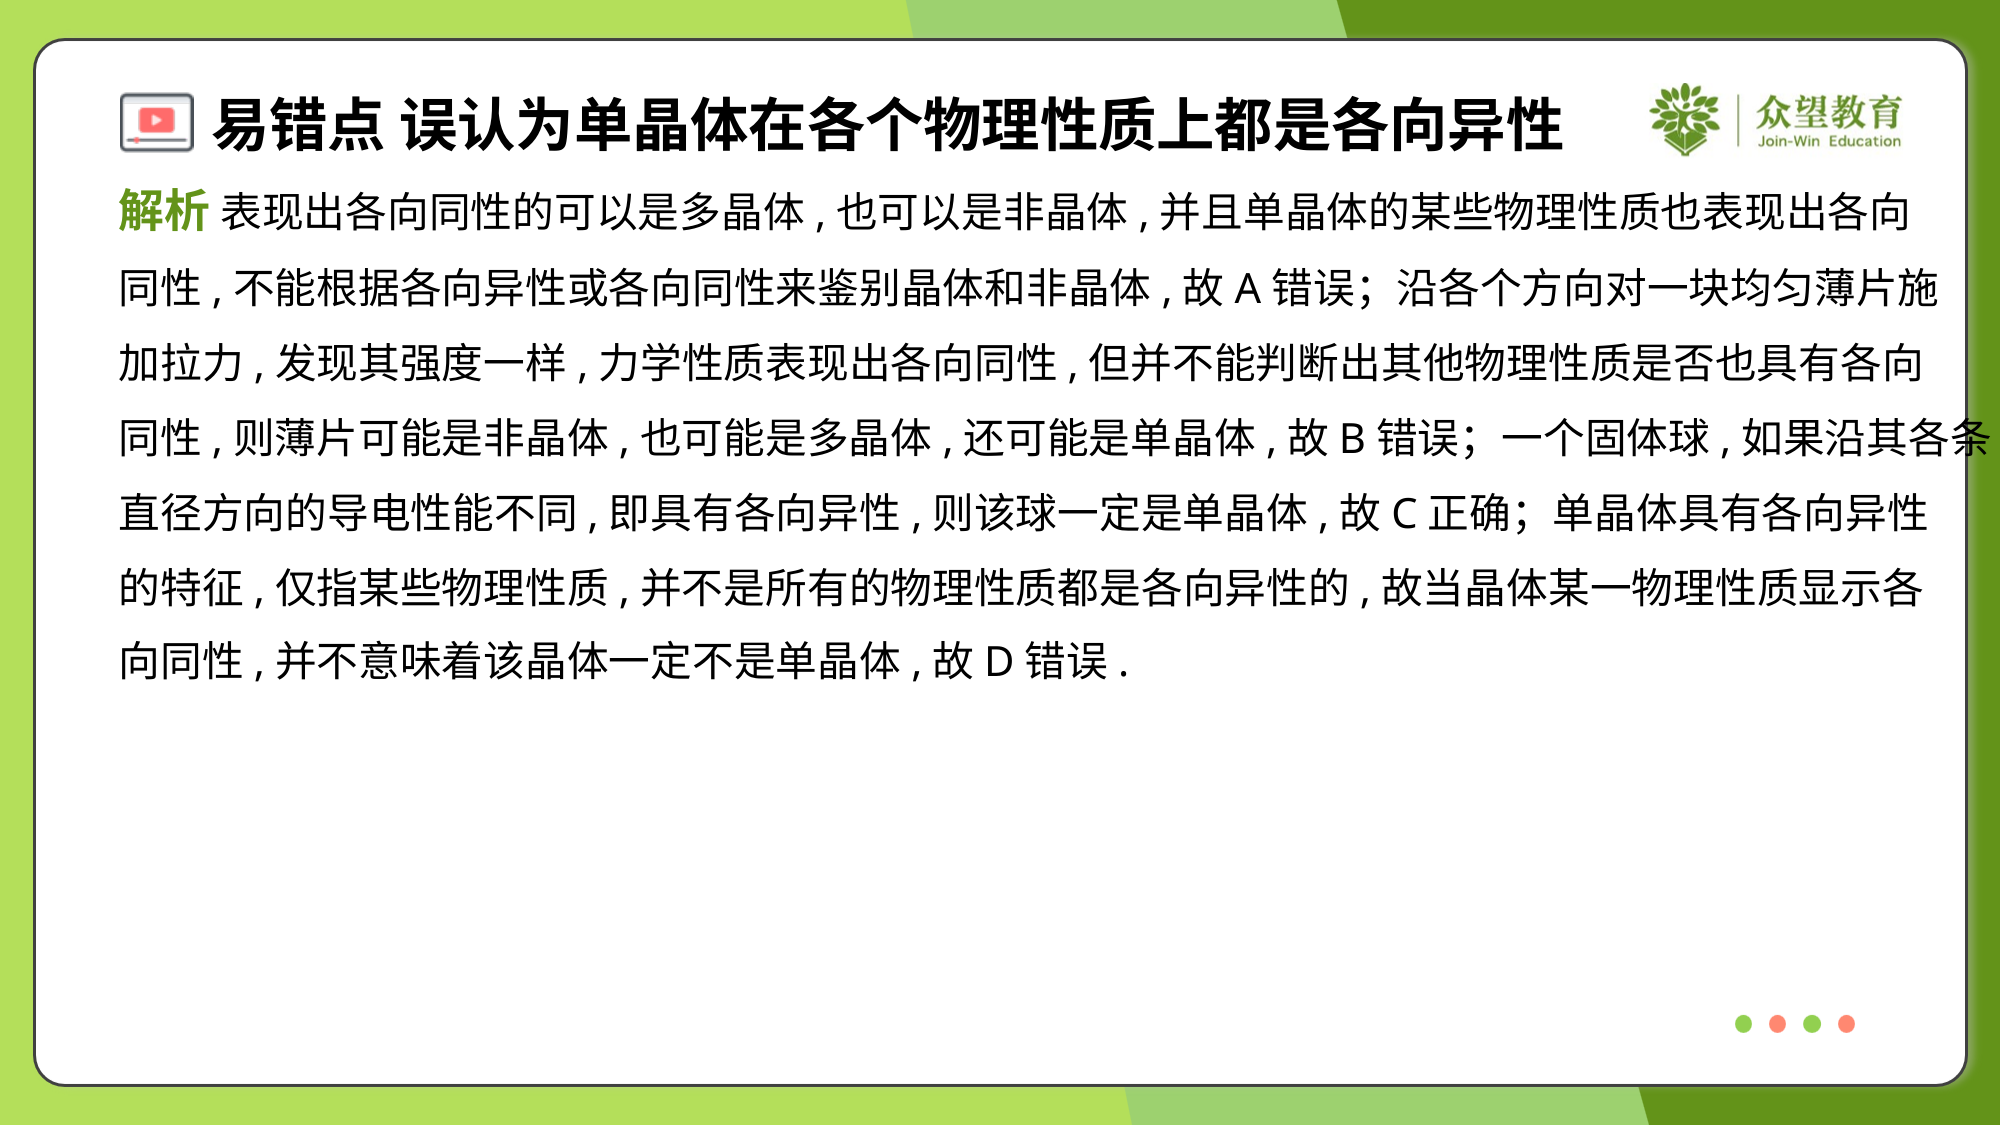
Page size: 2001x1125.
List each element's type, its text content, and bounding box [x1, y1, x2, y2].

text_box 解析 表现出各向同性的可以是多晶体,也可以是非晶体,并且单晶体的某些物理性质也表现出各向 同性,不能根据各向异性或各向同性来鉴别晶体和非晶体,故A错误；沿各个方向对一块均匀薄片施 加拉力,发现其强度一样,力学性质表现出各向同性,但并不能判断出其他物理性质是否也具有各向 同性,则薄片可能是非晶体,也可能是多晶体,还可能是单晶体,故B错误；一个固体球,如果沿其各条 直径方向的导电性能不同,即具有各向异性,则该球一定是单晶体,故C正确；单晶体具有各向异性 的特征,仅指某些物理性质,并不是所有的物理性质都是各向异性的,故当晶体某一物理性质显示各 向同性,并不意味着该晶体一定不是单晶体,故D错误. [118, 159, 1883, 677]
picture [0, 0, 2000, 1125]
